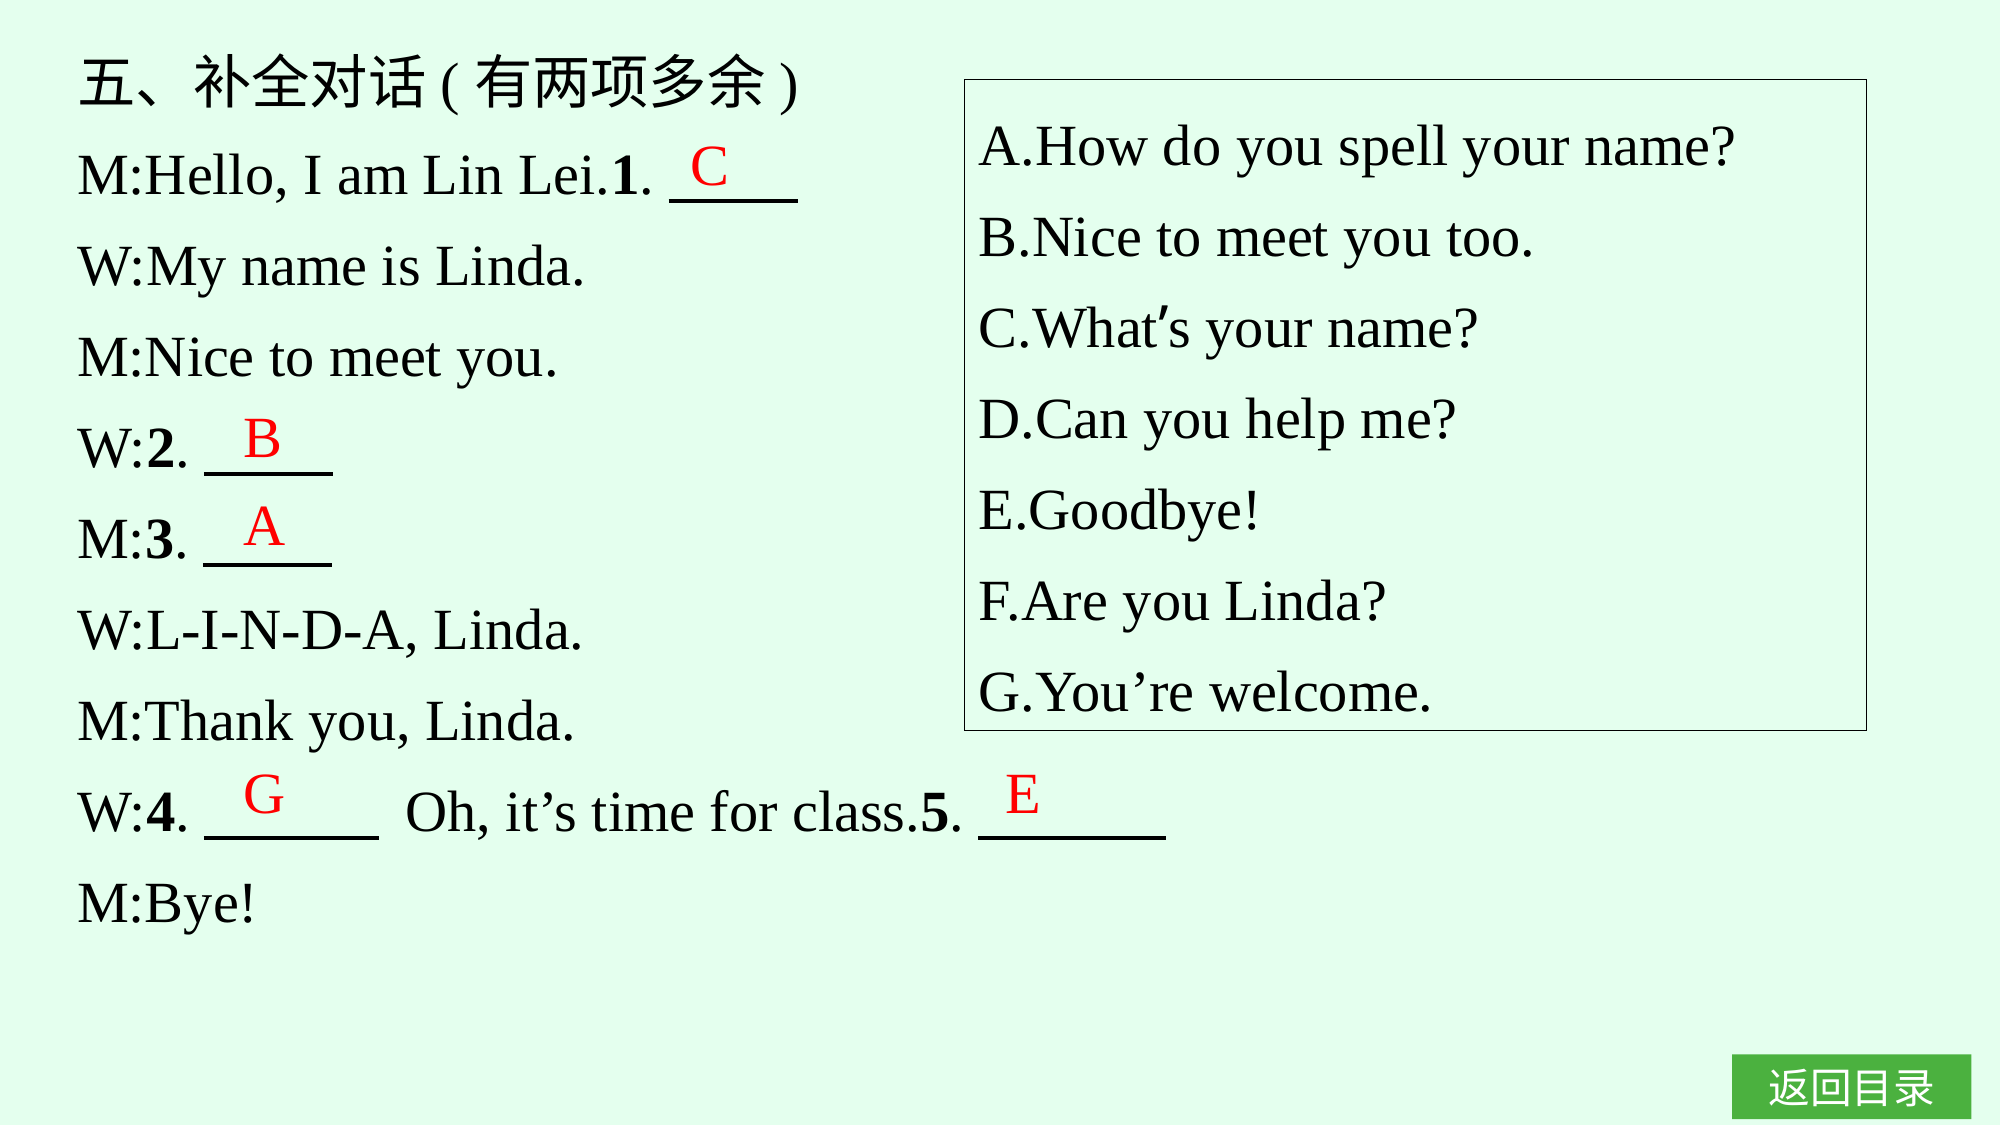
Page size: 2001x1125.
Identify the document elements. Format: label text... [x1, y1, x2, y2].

text_box C [675, 120, 744, 205]
text_box 五、补全对话(有两项多余) M:Hello, I am Lin Lei.1. W:My name is Linda. M:Nice to meet you. W:2. M:3. W:L-I-N-D-A, Linda. M:Thank you, Linda. W:4. Oh, it’s time for class.5. M:Bye! [62, 17, 1938, 942]
text_box E [990, 747, 1056, 833]
text_box A.How do you spell your name? B.Nice to meet you too. C.What’s your name? D.Can you help me? E.Goodbye! F.Are you Linda? G.You’re welcome. [964, 79, 1867, 731]
text_box B [228, 391, 297, 477]
text_box A [228, 479, 301, 565]
text_box G [228, 747, 301, 833]
